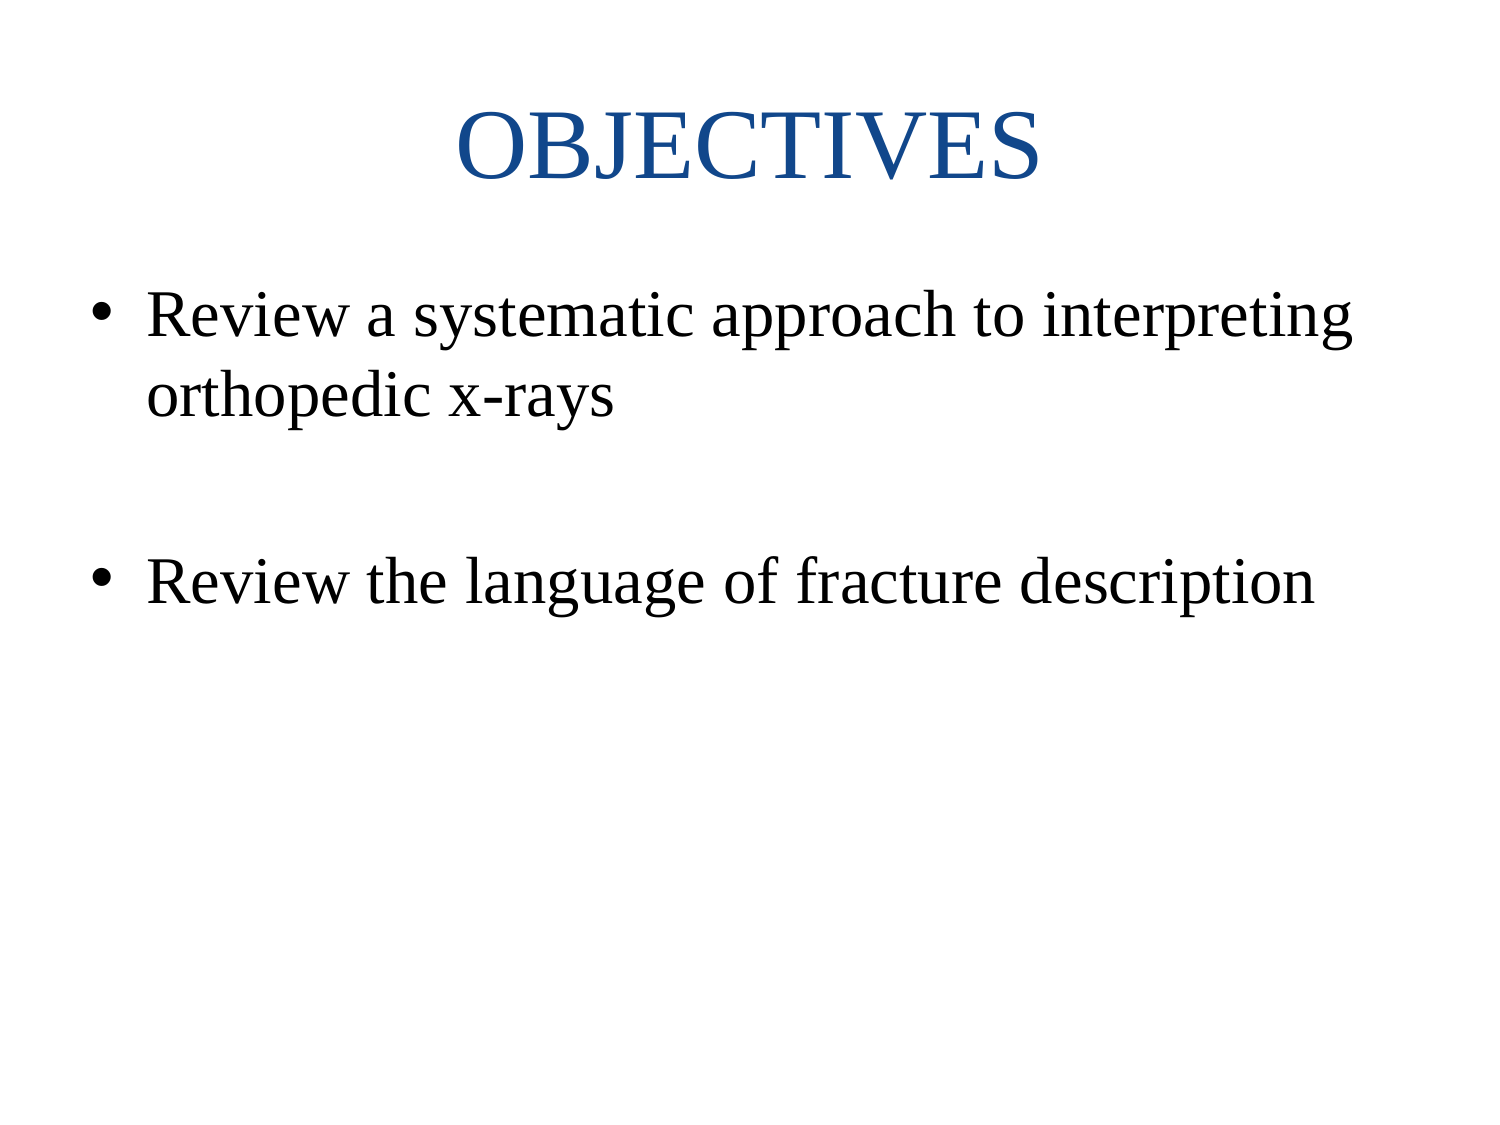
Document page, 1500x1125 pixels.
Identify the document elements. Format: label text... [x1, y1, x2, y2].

list Review a systematic approach to interpreting orthopedic x-rays Review the language of fracture description [75, 262, 1425, 1005]
title OBJECTIVES [75, 45, 1425, 233]
